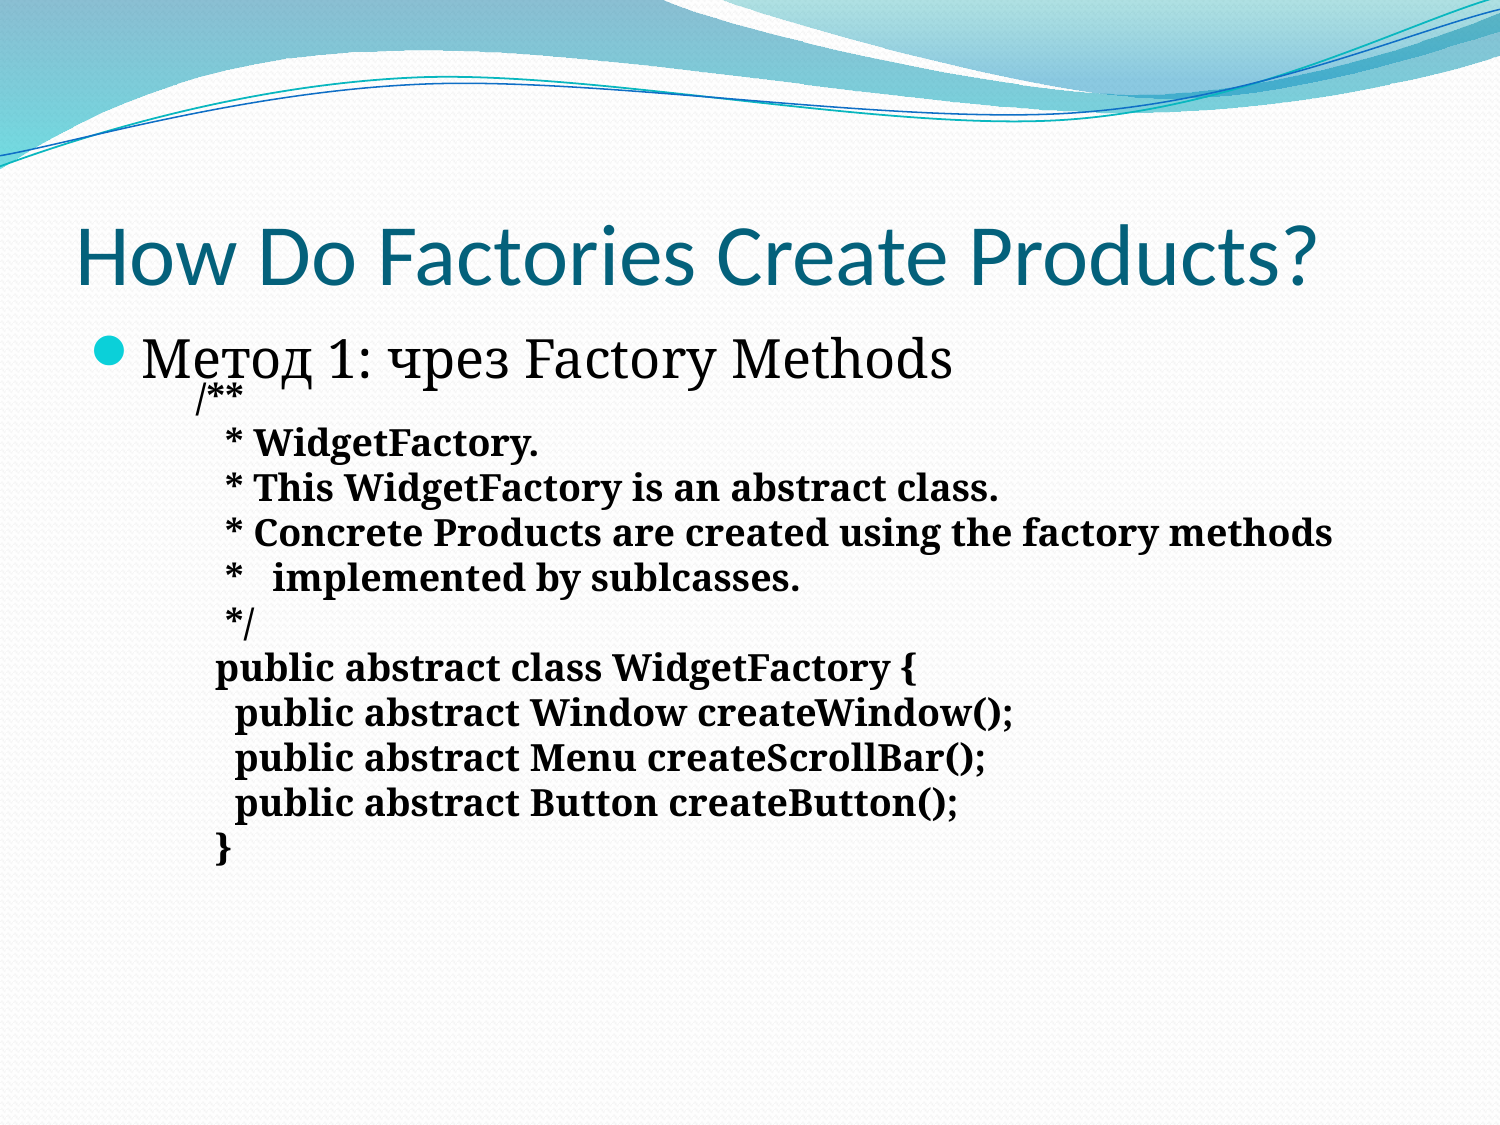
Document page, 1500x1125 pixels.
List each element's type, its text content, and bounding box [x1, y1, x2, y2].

text_box /** * WidgetFactory. * This WidgetFactory is an abstract class. * Concrete Products are created using the factory methods * implemented by sublcasses. */ public abstract class WidgetFactory { public abstract Window createWindow(); public abstract Menu createScrollBar(); public abstract Button createButton(); } [171, 366, 1388, 877]
list Метод 1: чрез Factory Methods [75, 317, 1425, 1038]
title How Do Factories Create Products? [75, 115, 1425, 303]
